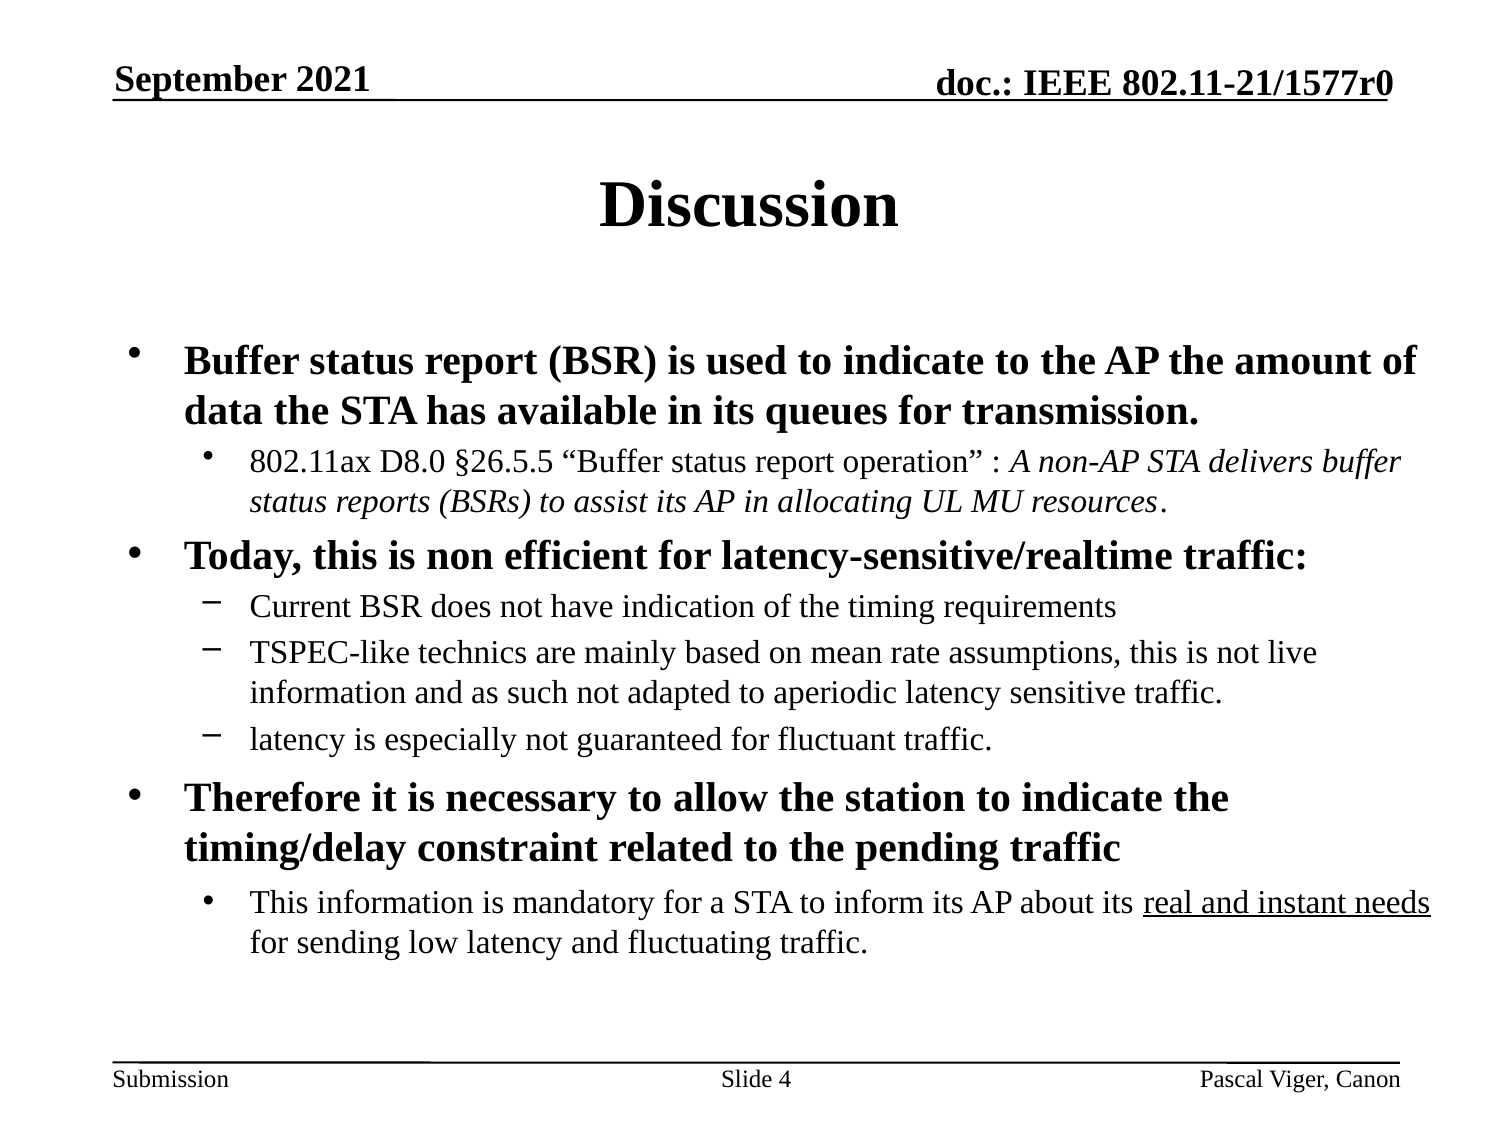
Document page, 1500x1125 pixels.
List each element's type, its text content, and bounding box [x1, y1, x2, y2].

slide_number Slide 4 [712, 1061, 800, 1123]
footer Pascal Viger, Canon [878, 1061, 1402, 1093]
list Buffer status report (BSR) is used to indicate to the AP the amount of data the STA has available in its queues for transmission. 802.11ax D8.0 §26.5.5 “Buffer status report operation” : A non-AP STA delivers buffer status reports (BSRs) to assist its AP in allocating UL MU resources. Today, this is non efficient for latency-sensitive/realtime traffic: Current BSR does not have indication of the timing requirements TSPEC-like technics are mainly based on mean rate assumptions, this is not live information and as such not adapted to aperiodic latency sensitive traffic. latency is especially not guaranteed for fluctuant traffic. Therefore it is necessary to allow the station to indicate the timing/delay constraint related to the pending traffic This information is mandatory for a STA to inform its AP about its real and instant needs for sending low latency and fluctuating traffic. [112, 324, 1451, 1013]
title Discussion [112, 112, 1388, 288]
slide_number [114, 54, 423, 100]
